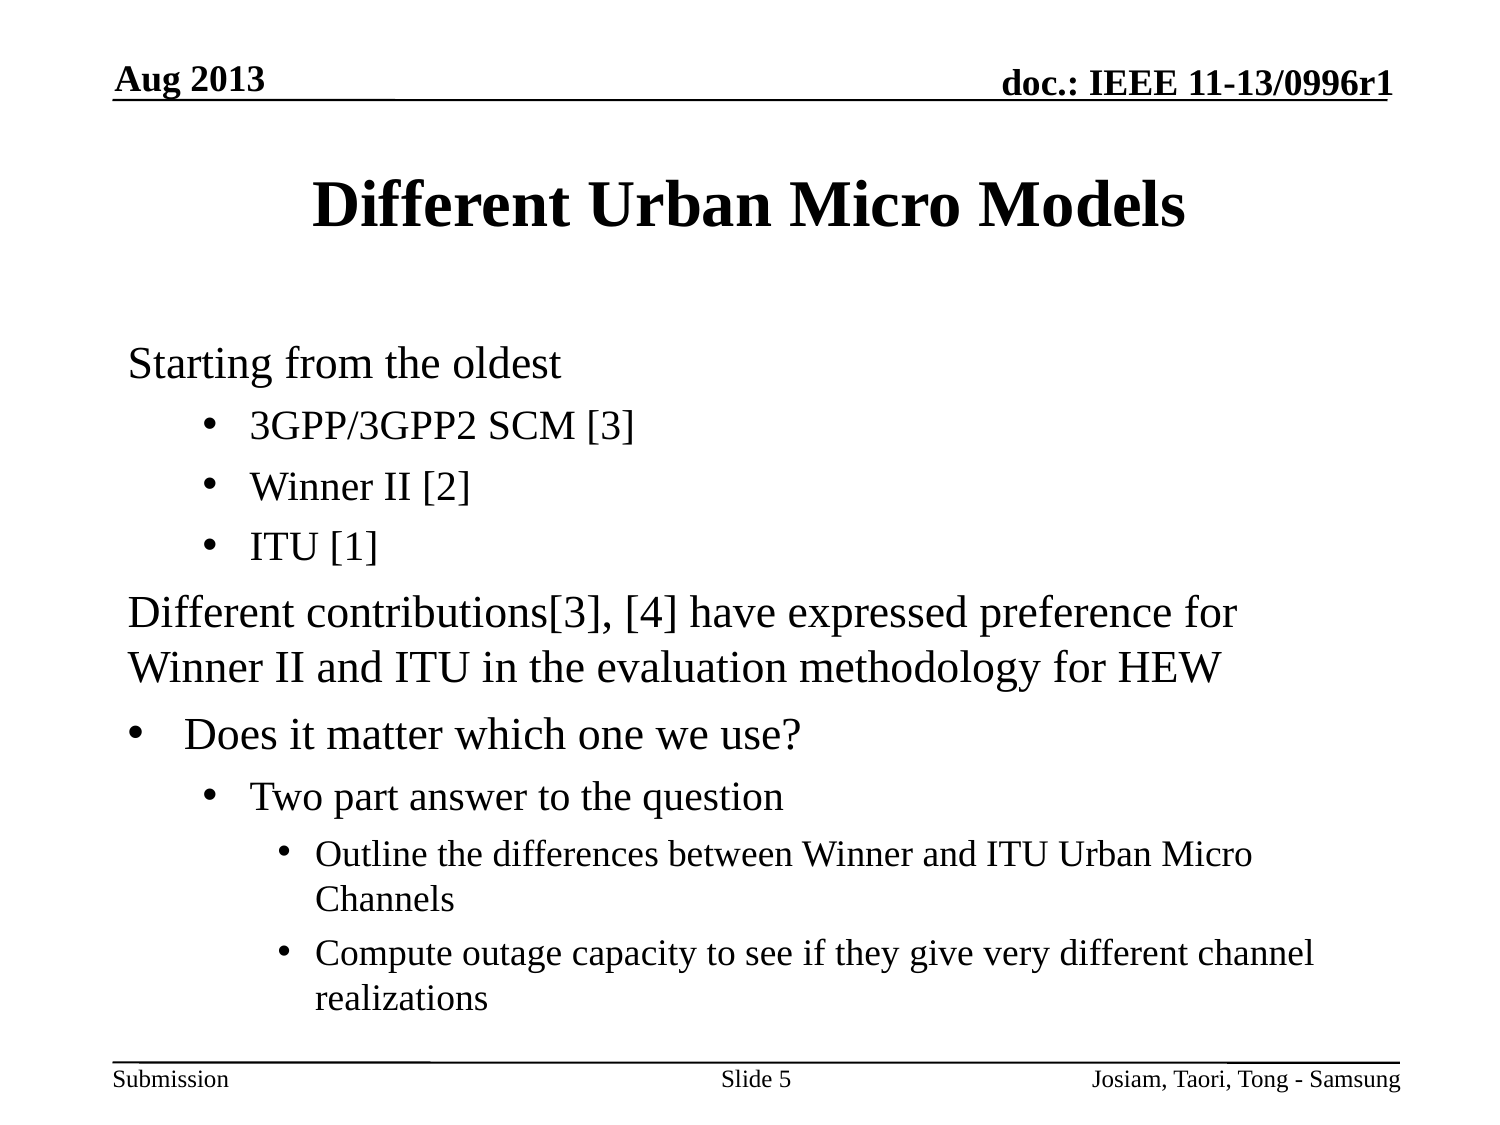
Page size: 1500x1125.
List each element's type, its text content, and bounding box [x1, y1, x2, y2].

list Starting from the oldest 3GPP/3GPP2 SCM [3] Winner II [2] ITU [1] Different contributions[3], [4] have expressed preference for Winner II and ITU in the evaluation methodology for HEW Does it matter which one we use? Two part answer to the question Outline the differences between Winner and ITU Urban Micro Channels Compute outage capacity to see if they give very different channel realizations [112, 324, 1388, 1000]
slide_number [114, 54, 493, 100]
footer Josiam, Taori, Tong - Samsung [878, 1061, 1402, 1093]
slide_number Slide 5 [712, 1061, 800, 1123]
title Different Urban Micro Models [112, 112, 1388, 288]
